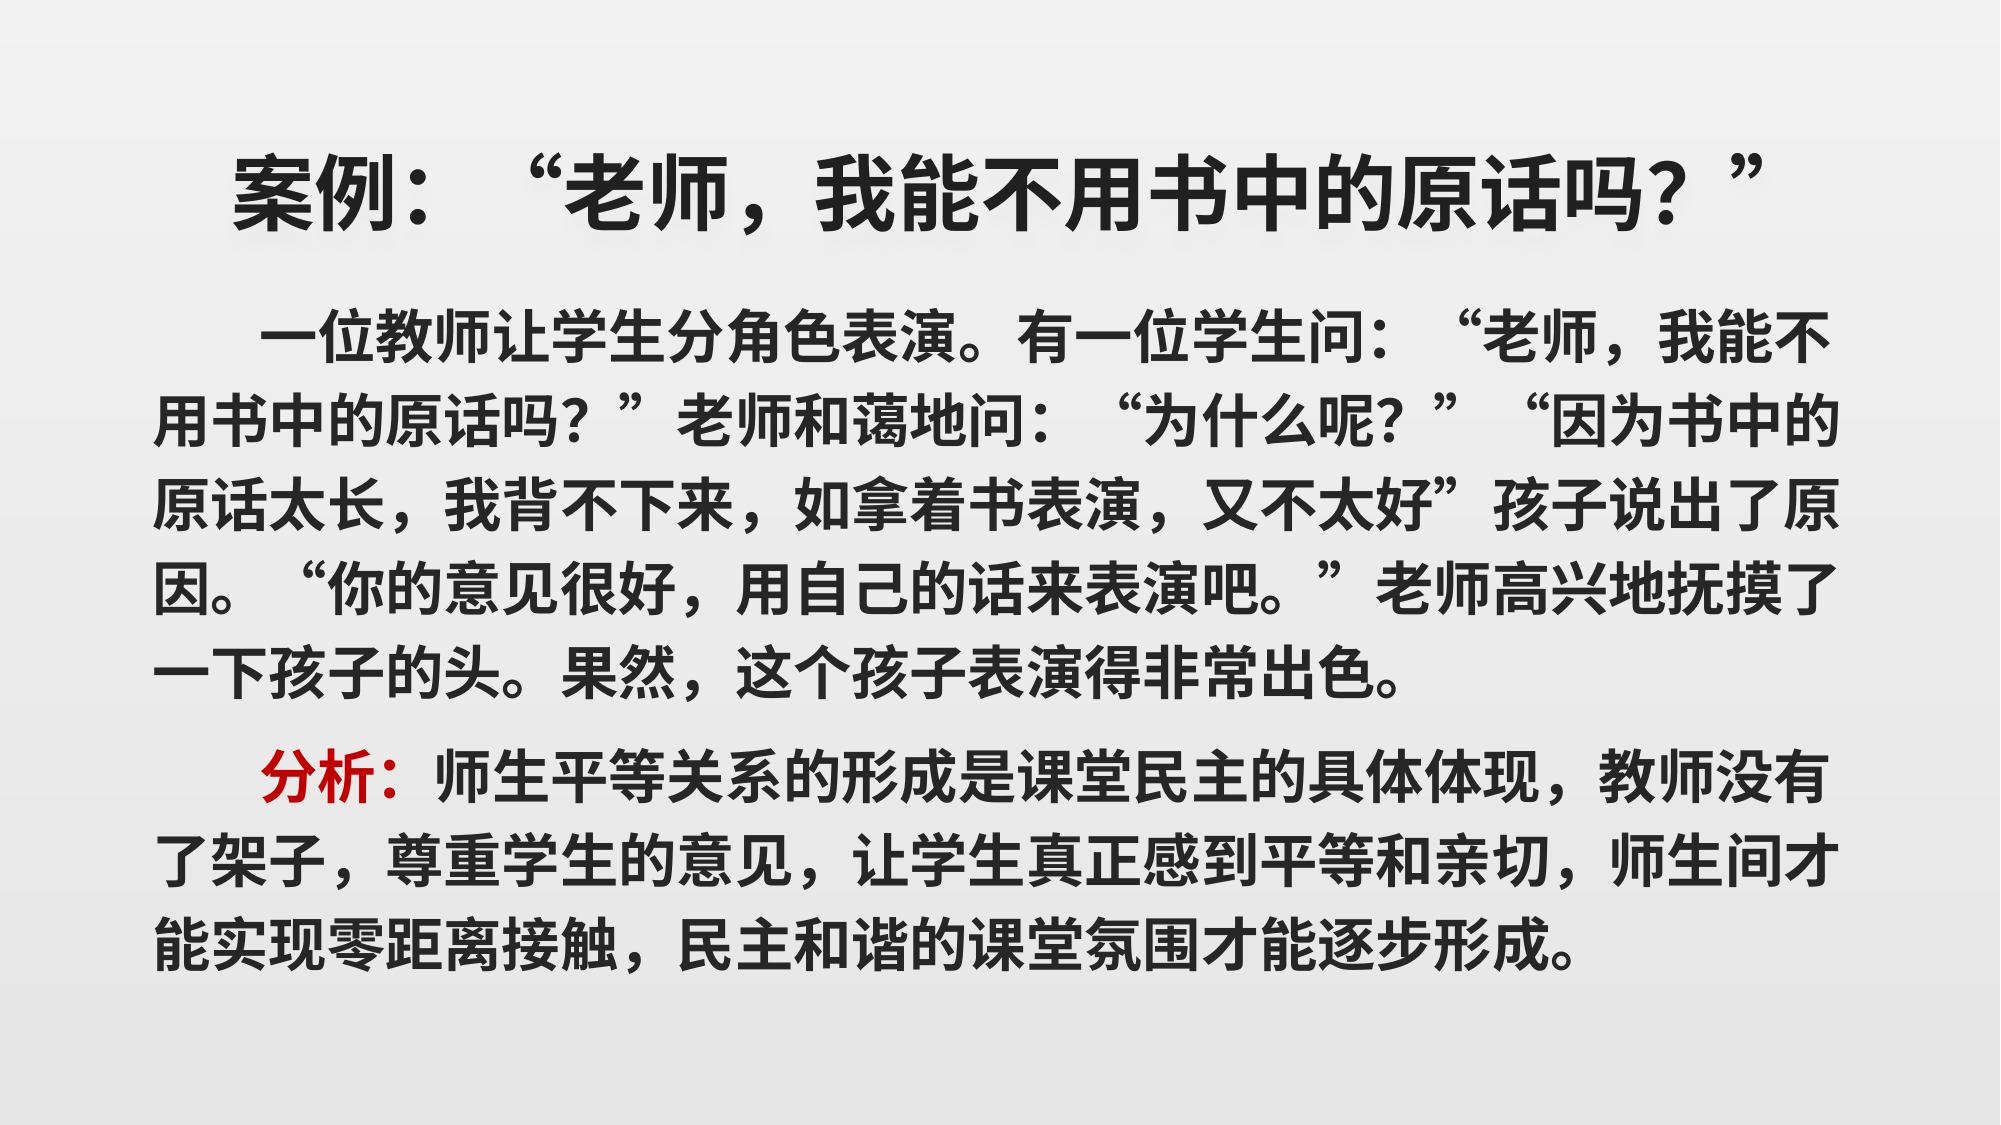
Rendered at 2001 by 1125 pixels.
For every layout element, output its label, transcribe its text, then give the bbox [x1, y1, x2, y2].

list 一位教师让学生分角色表演。有一位学生问：“老师，我能不用书中的原话吗？”老师和蔼地问：“为什么呢？”“因为书中的原话太长，我背不下来，如拿着书表演，又不太好”孩子说出了原因。“你的意见很好，用自己的话来表演吧。”老师高兴地抚摸了一下孩子的头。果然，这个孩子表演得非常出色。 分析：师生平等关系的形成是课堂民主的具体体现，教师没有了架子，尊重学生的意见，让学生真正感到平等和亲切，师生间才能实现零距离接触，民主和谐的课堂氛围才能逐步形成。 [137, 279, 1863, 1014]
title 案例：“老师，我能不用书中的原话吗？” [216, 111, 1863, 250]
